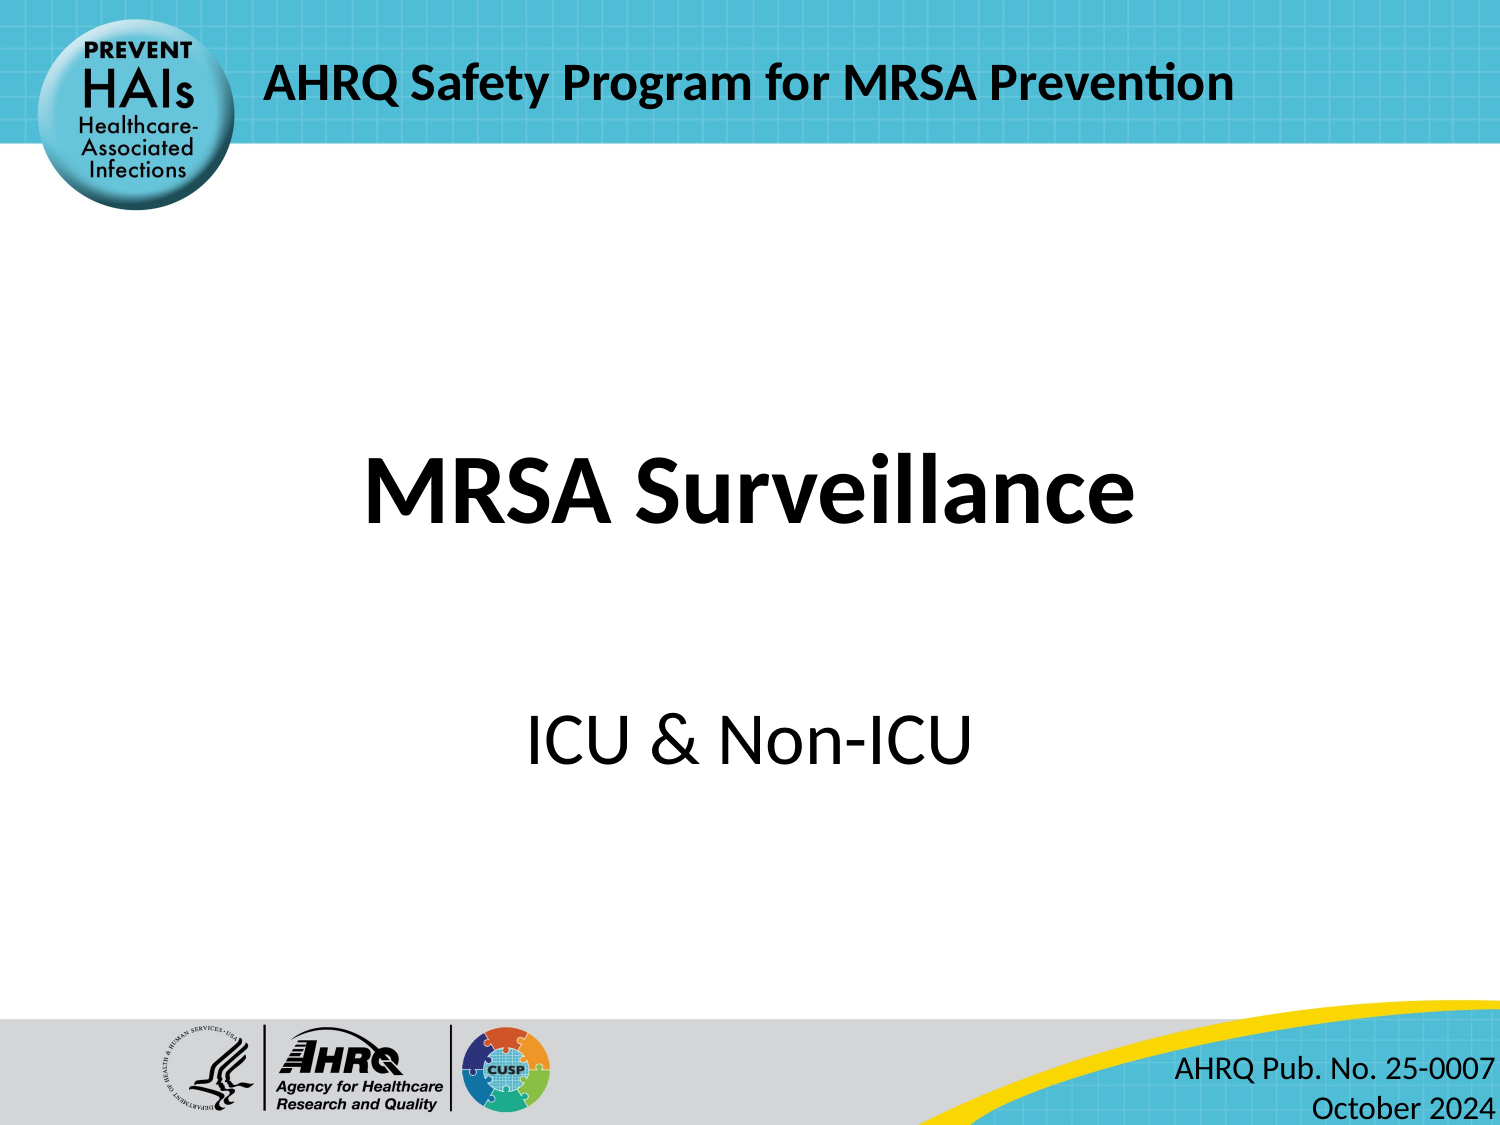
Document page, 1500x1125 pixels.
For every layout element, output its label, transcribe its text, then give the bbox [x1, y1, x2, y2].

list MRSA Surveillance [172, 306, 1328, 660]
picture [0, 0, 1500, 1125]
title AHRQ Safety Program for MRSA Prevention [225, 0, 1275, 150]
text_box AHRQ Pub. No. 25-0007 October 2024 [1152, 1039, 1500, 1125]
list ICU & Non-ICU [172, 681, 1328, 847]
